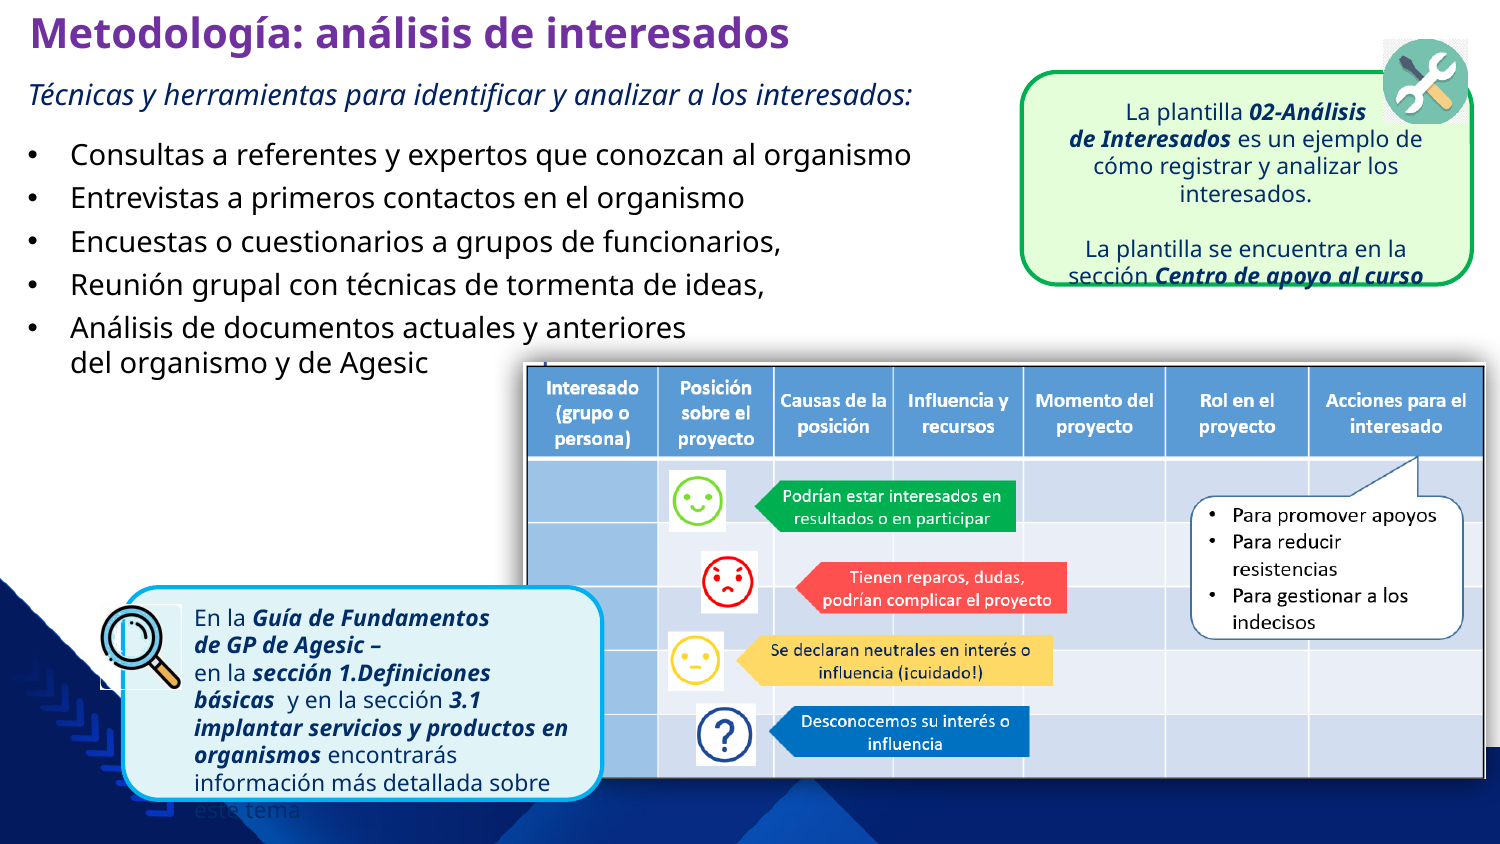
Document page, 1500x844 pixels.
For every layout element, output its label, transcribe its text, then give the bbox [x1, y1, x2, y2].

text_box Técnicas y herramientas para identificar y analizar a los interesados: Consultas a referentes y expertos que conozcan al organismo Entrevistas a primeros contactos en el organismo Encuestas o cuestionarios a grupos de funcionarios, Reunión grupal con técnicas de tormenta de ideas, Análisis de documentos actuales y anteriores del organismo y de Agesic [25, 74, 1445, 380]
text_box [1021, 39, 1473, 285]
title Metodología: análisis de interesados [14, 0, 1405, 72]
picture [0, 0, 1500, 844]
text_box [100, 586, 603, 806]
